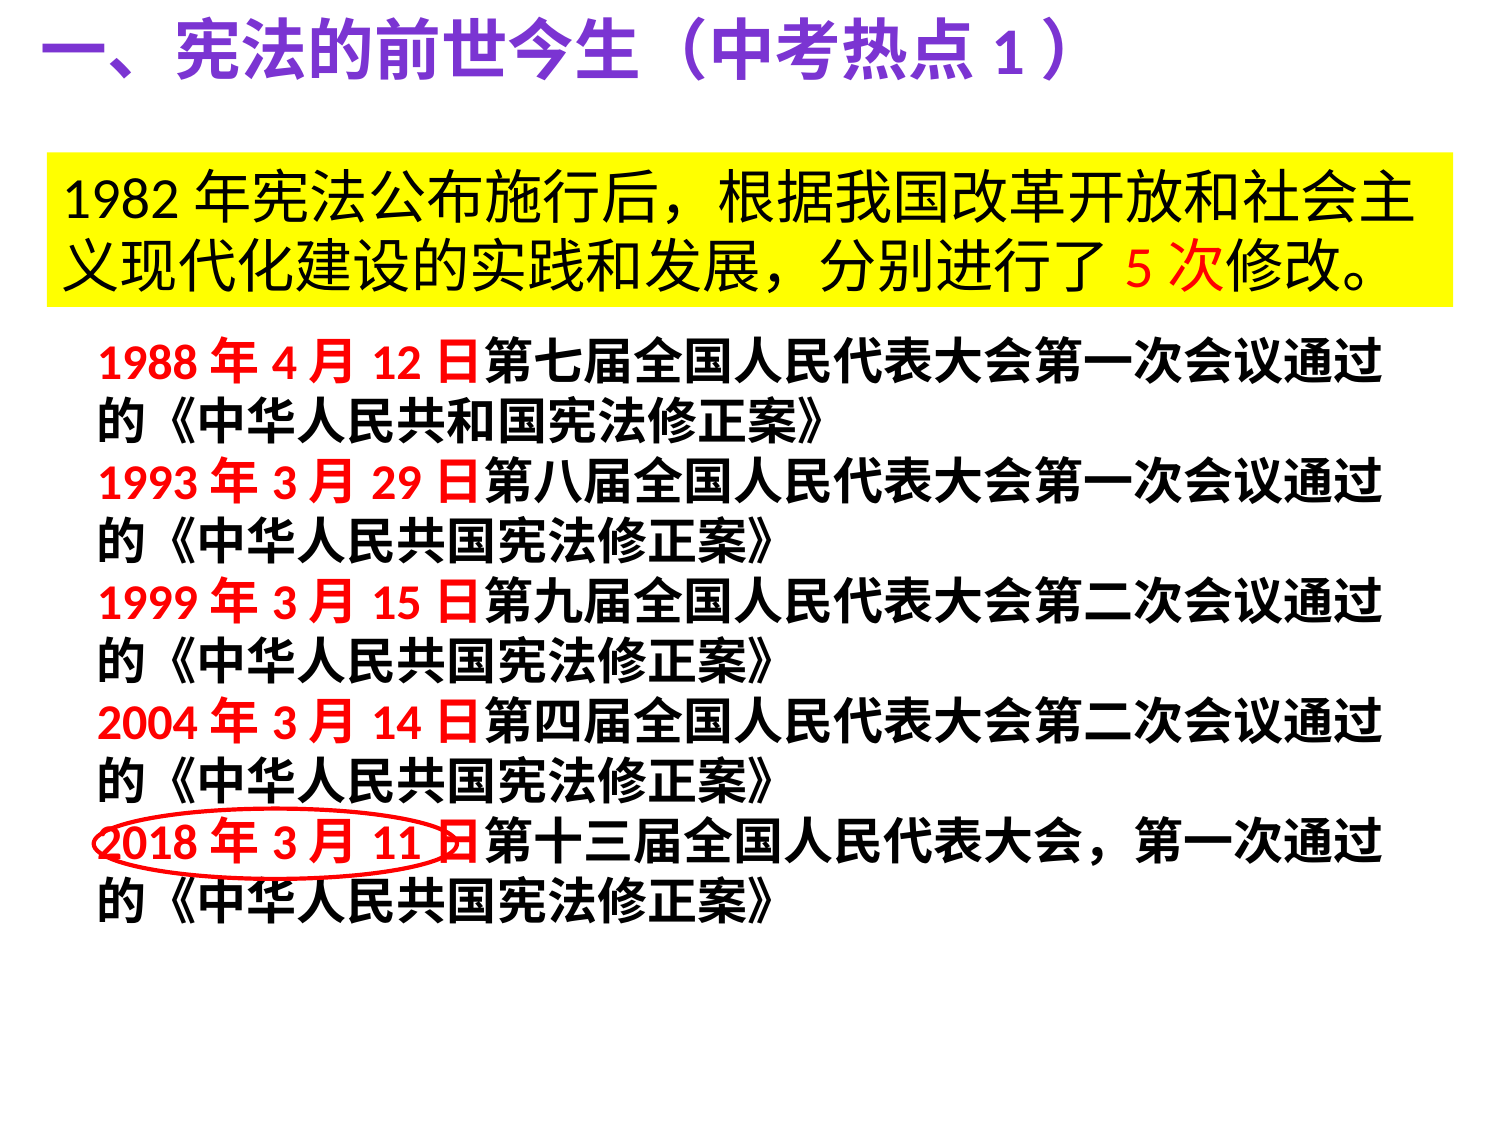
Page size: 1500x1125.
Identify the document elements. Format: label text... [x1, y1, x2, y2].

text_box [91, 806, 460, 882]
text_box 一、宪法的前世今生（中考热点1） [25, 0, 1123, 95]
text_box 1988年4月12日第七届全国人民代表大会第一次会议通过的《中华人民共和国宪法修正案》 1993年3月29日第八届全国人民代表大会第一次会议通过的《中华人民共国宪法修正案》 1999年3月15日第九届全国人民代表大会第二次会议通过的《中华人民共国宪法修正案》 2004年3月14日第四届全国人民代表大会第二次会议通过的《中华人民共国宪法修正案》 2018年3月11日第十三届全国人民代表大会，第一次通过的《中华人民共国宪法修正案》 [82, 322, 1442, 1117]
text_box 1982年宪法公布施行后，根据我国改革开放和社会主义现代化建设的实践和发展，分别进行了5次修改。 [46, 152, 1454, 307]
